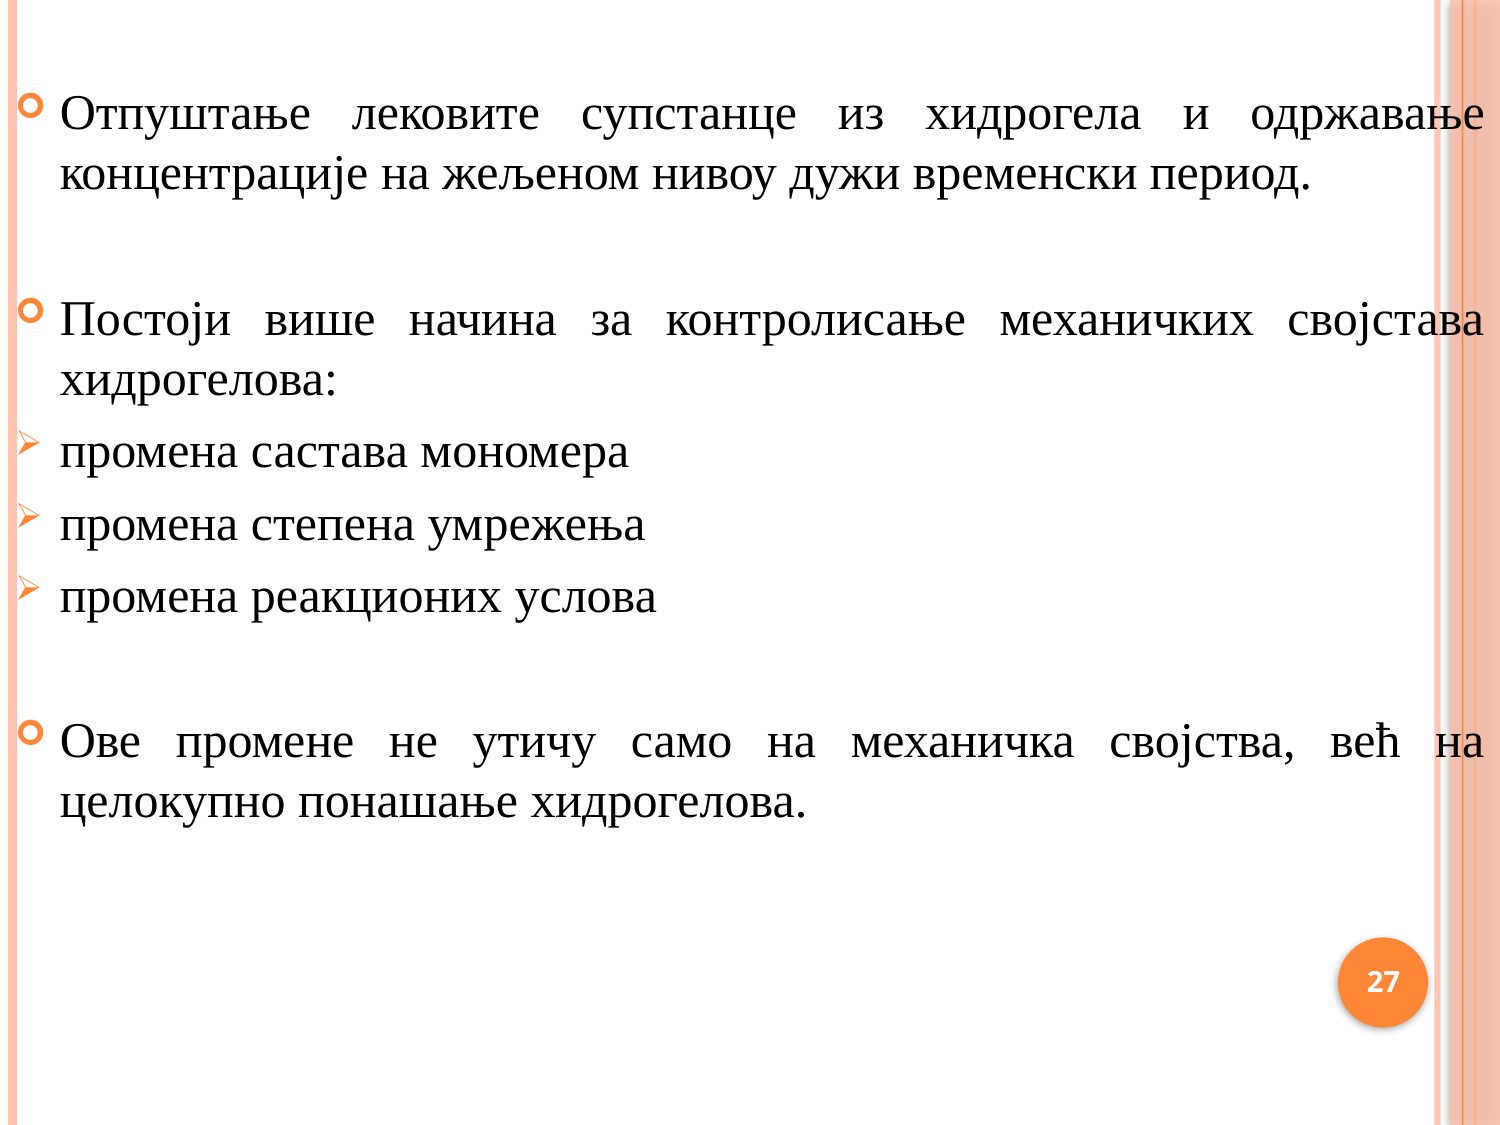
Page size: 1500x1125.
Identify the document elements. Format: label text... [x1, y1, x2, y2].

slide_number 27 [1333, 940, 1434, 1026]
list Отпуштање лековите супстанце из хидрогела и одржавање концентрације на жељеном нивоу дужи временски период. Постоји више начина за контролисање механичких својстава хидрогелова: промена састава мономера промена степена умрежења промена реакционих услова Ове промене не утичу само на механичка својства, већ на целокупно понашање хидрогелова. [0, 0, 1500, 1125]
